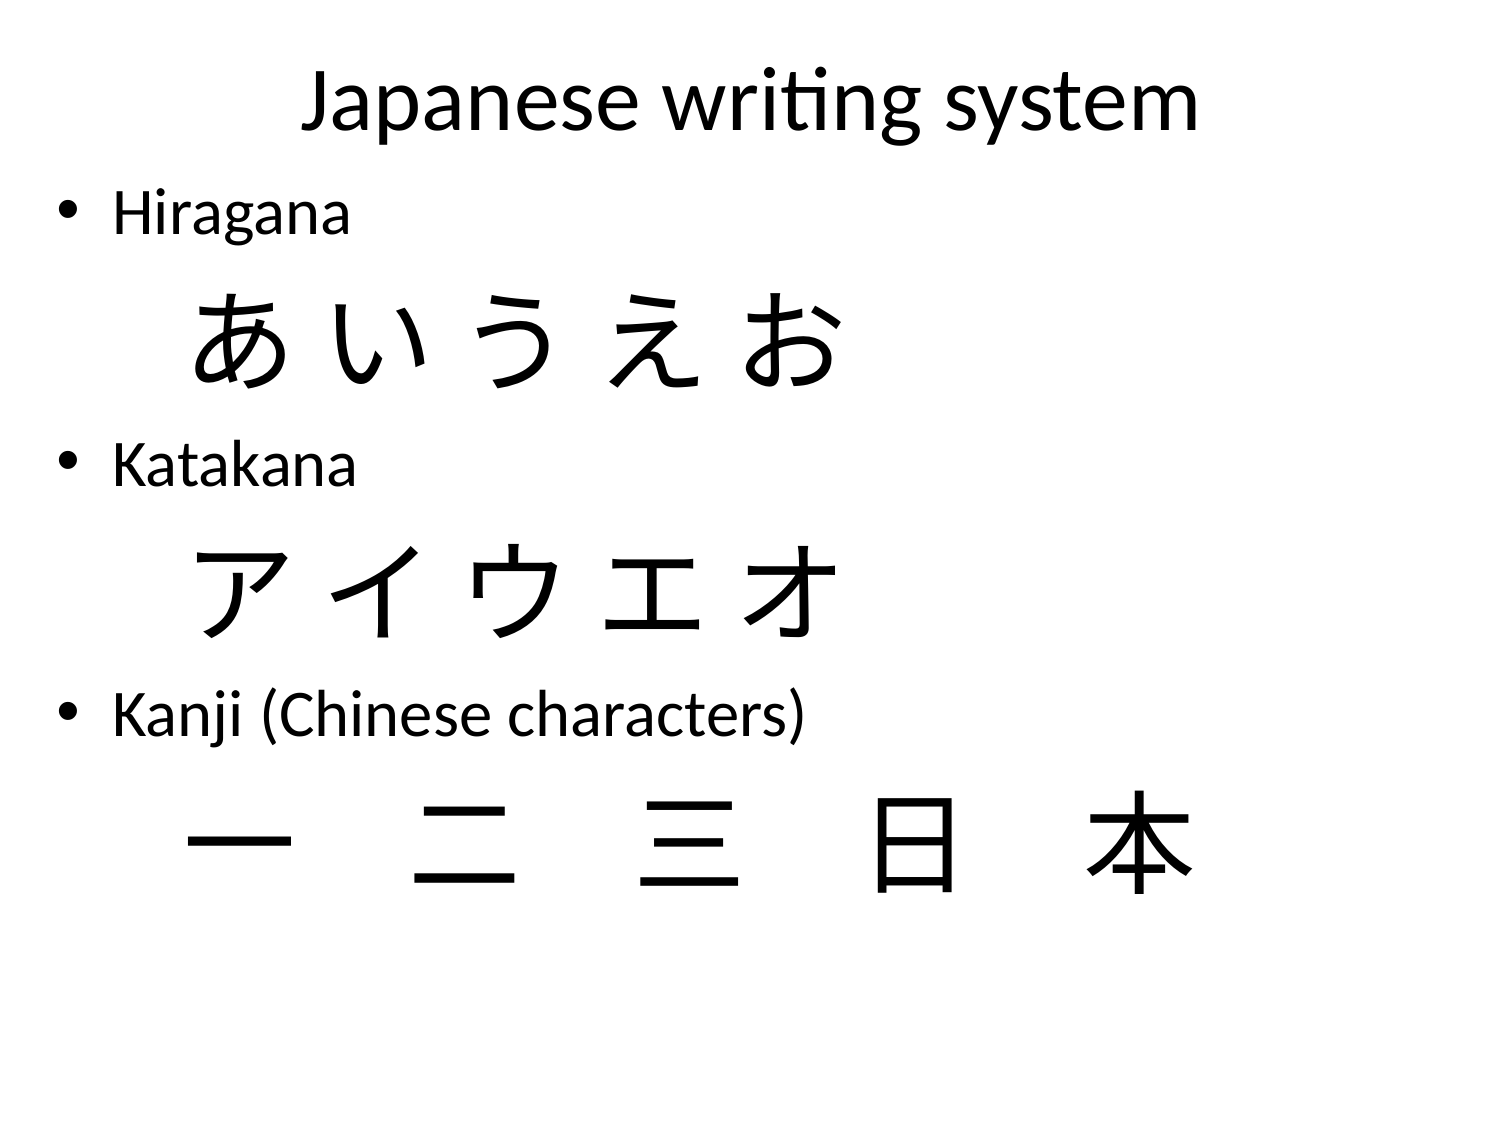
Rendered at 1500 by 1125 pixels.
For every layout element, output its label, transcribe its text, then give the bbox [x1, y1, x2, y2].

list Hiragana あ い う え お Katakana ア イ ウ エ オ Kanji (Chinese characters) 一 二 三 日 本 [41, 160, 1500, 1071]
title Japanese writing system [76, 0, 1427, 160]
